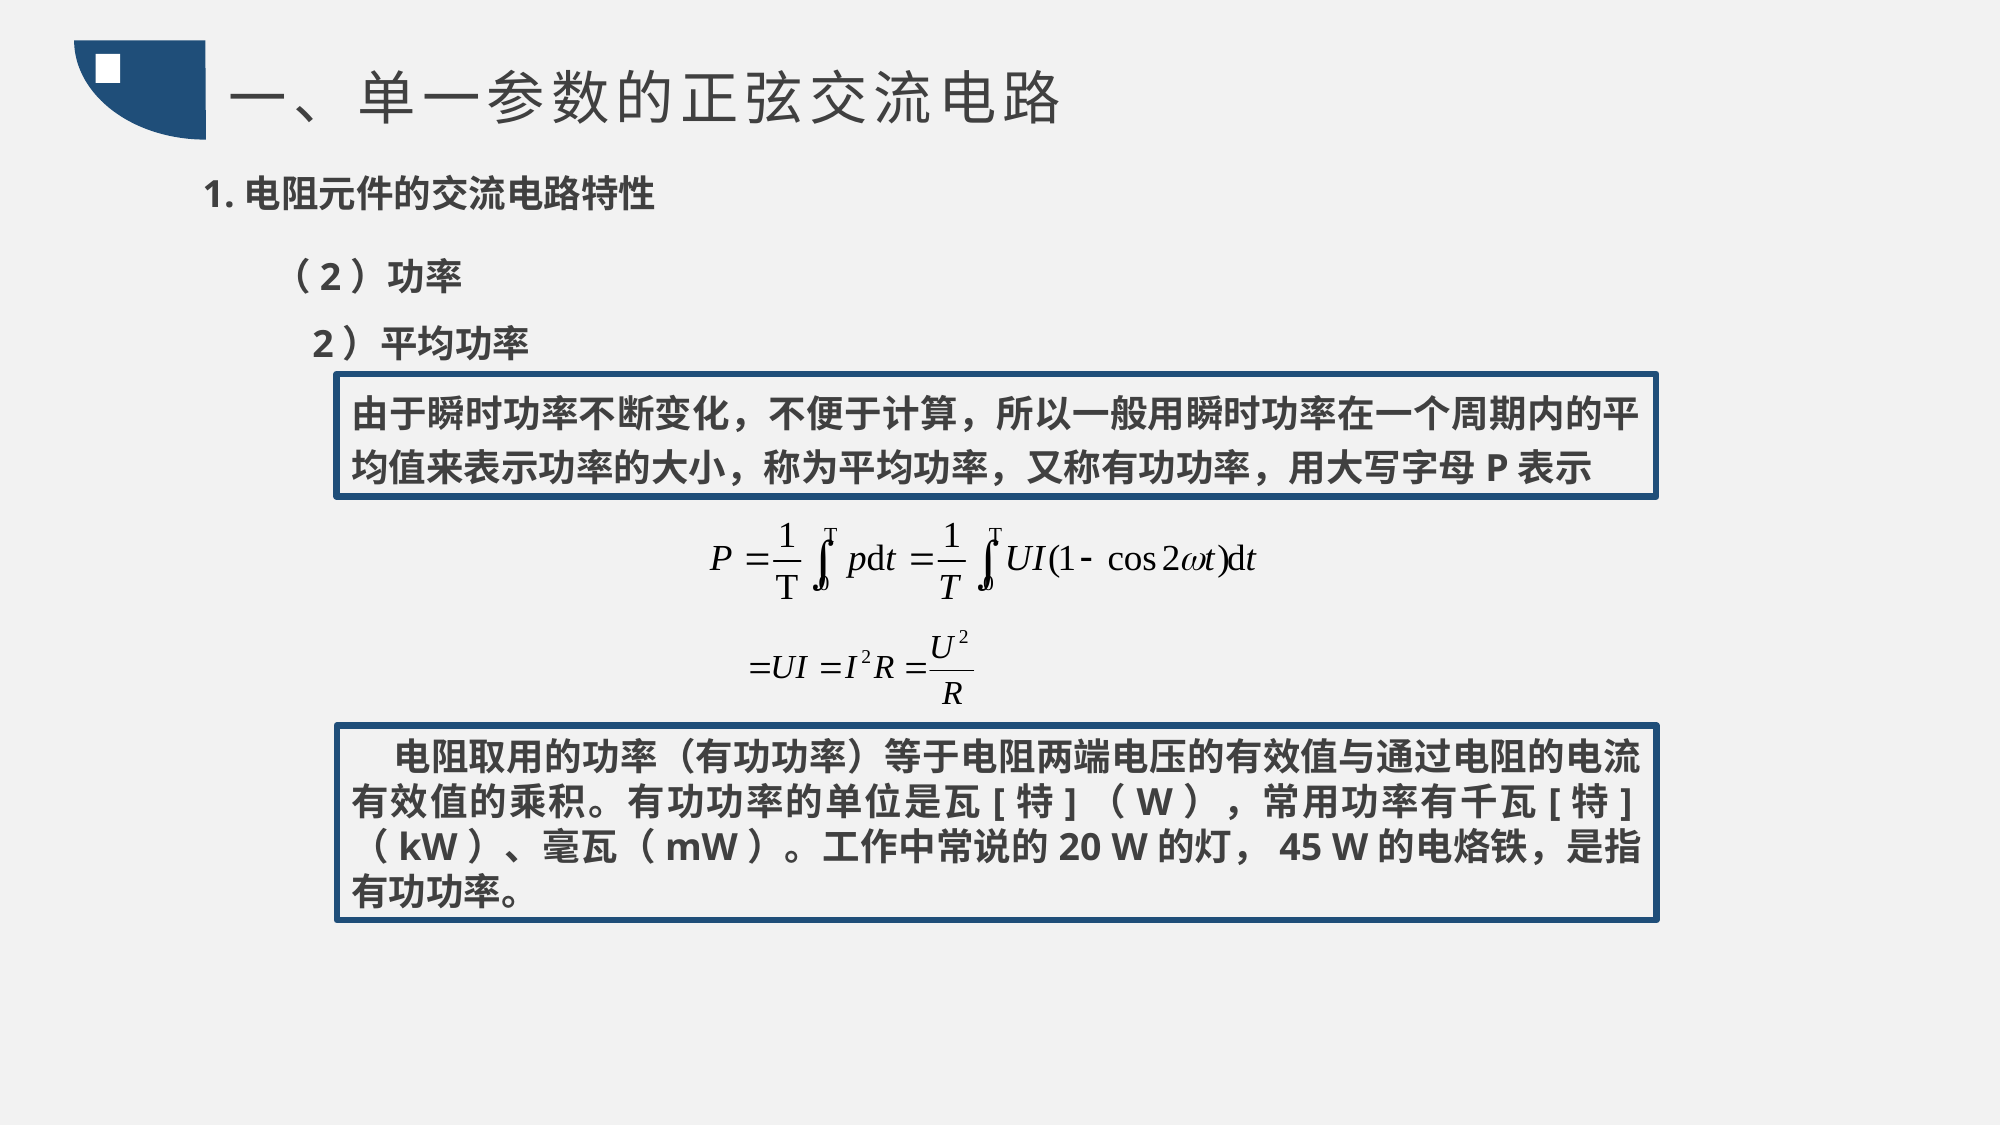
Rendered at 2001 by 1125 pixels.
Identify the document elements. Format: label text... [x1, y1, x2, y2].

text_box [702, 512, 1264, 608]
text_box 1.电阻元件的交流电路特性 [187, 139, 1834, 222]
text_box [741, 620, 981, 713]
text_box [74, 0, 1134, 140]
text_box （2）功率 2）平均功率 [258, 222, 1657, 373]
text_box 电阻取用的功率（有功功率）等于电阻两端电压的有效值与通过电阻的电流有效值的乘积。有功功率的单位是瓦[特]（W），常用功率有千瓦[特]（kW）、毫瓦（mW）。工作中常说的20 W的灯，45 W的电烙铁，是指有功功率。 [336, 725, 1657, 921]
text_box 由于瞬时功率不断变化，不便于计算，所以一般用瞬时功率在一个周期内的平均值来表示功率的大小，称为平均功率，又称有功功率，用大写字母P表示 [336, 373, 1657, 497]
